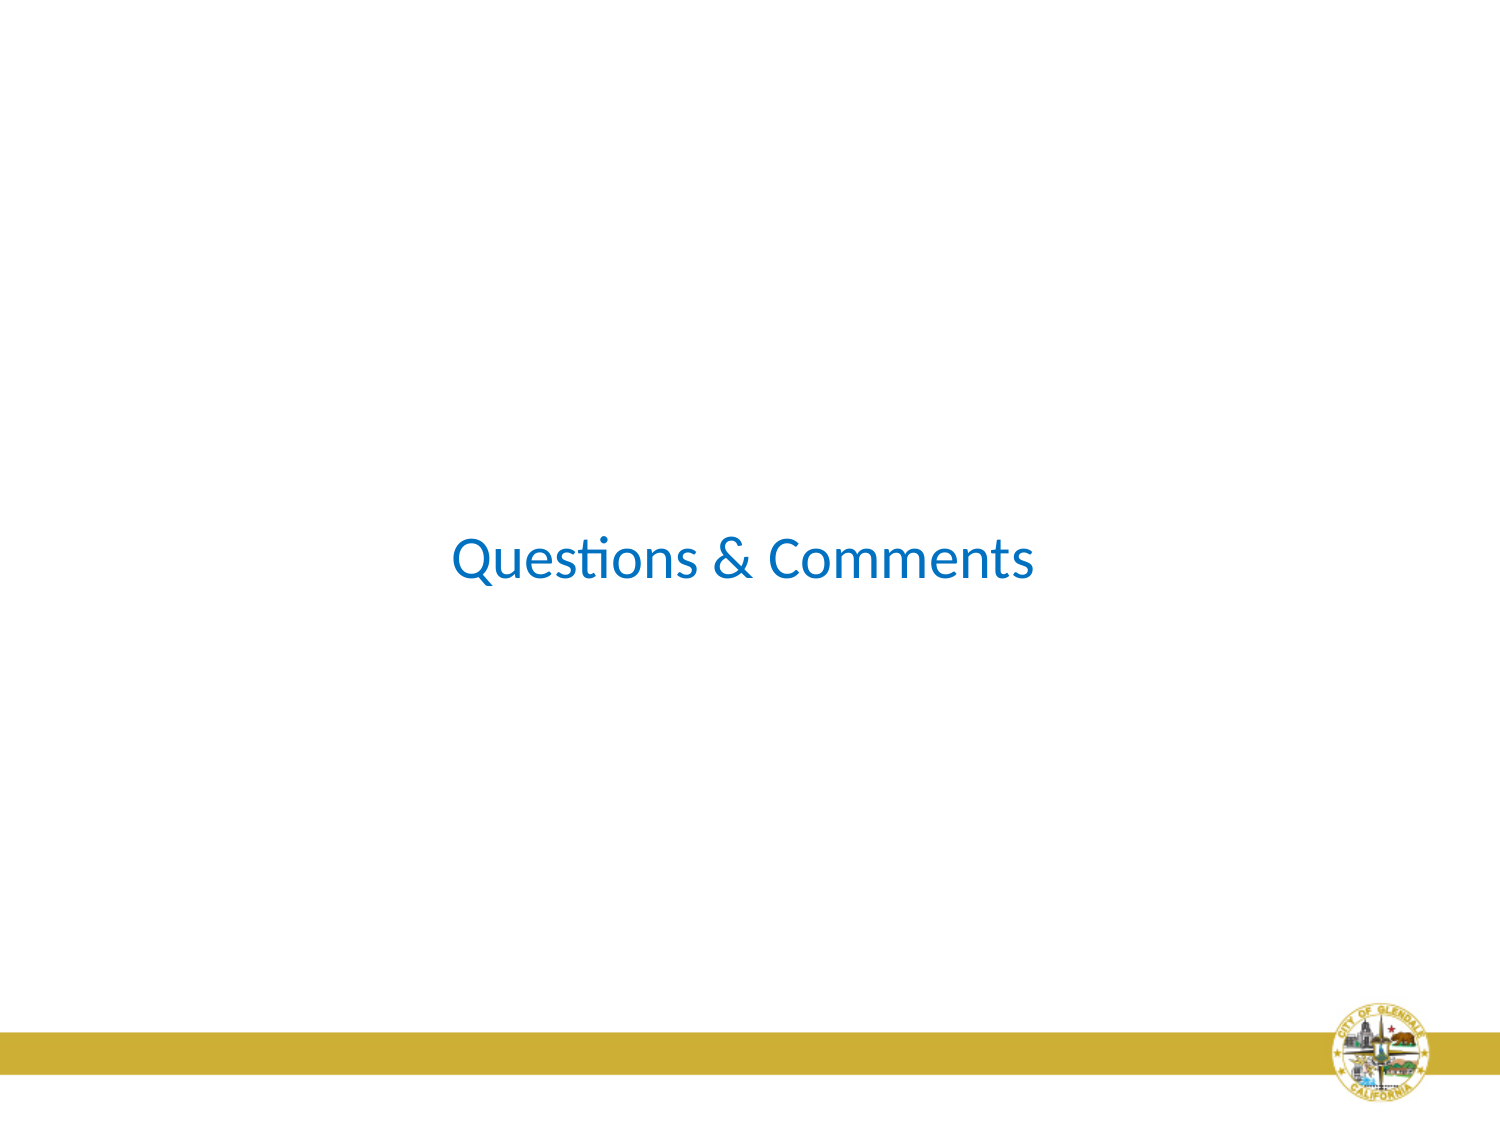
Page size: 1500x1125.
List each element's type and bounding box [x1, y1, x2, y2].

list [212, 399, 1275, 600]
picture [0, 0, 1500, 1125]
